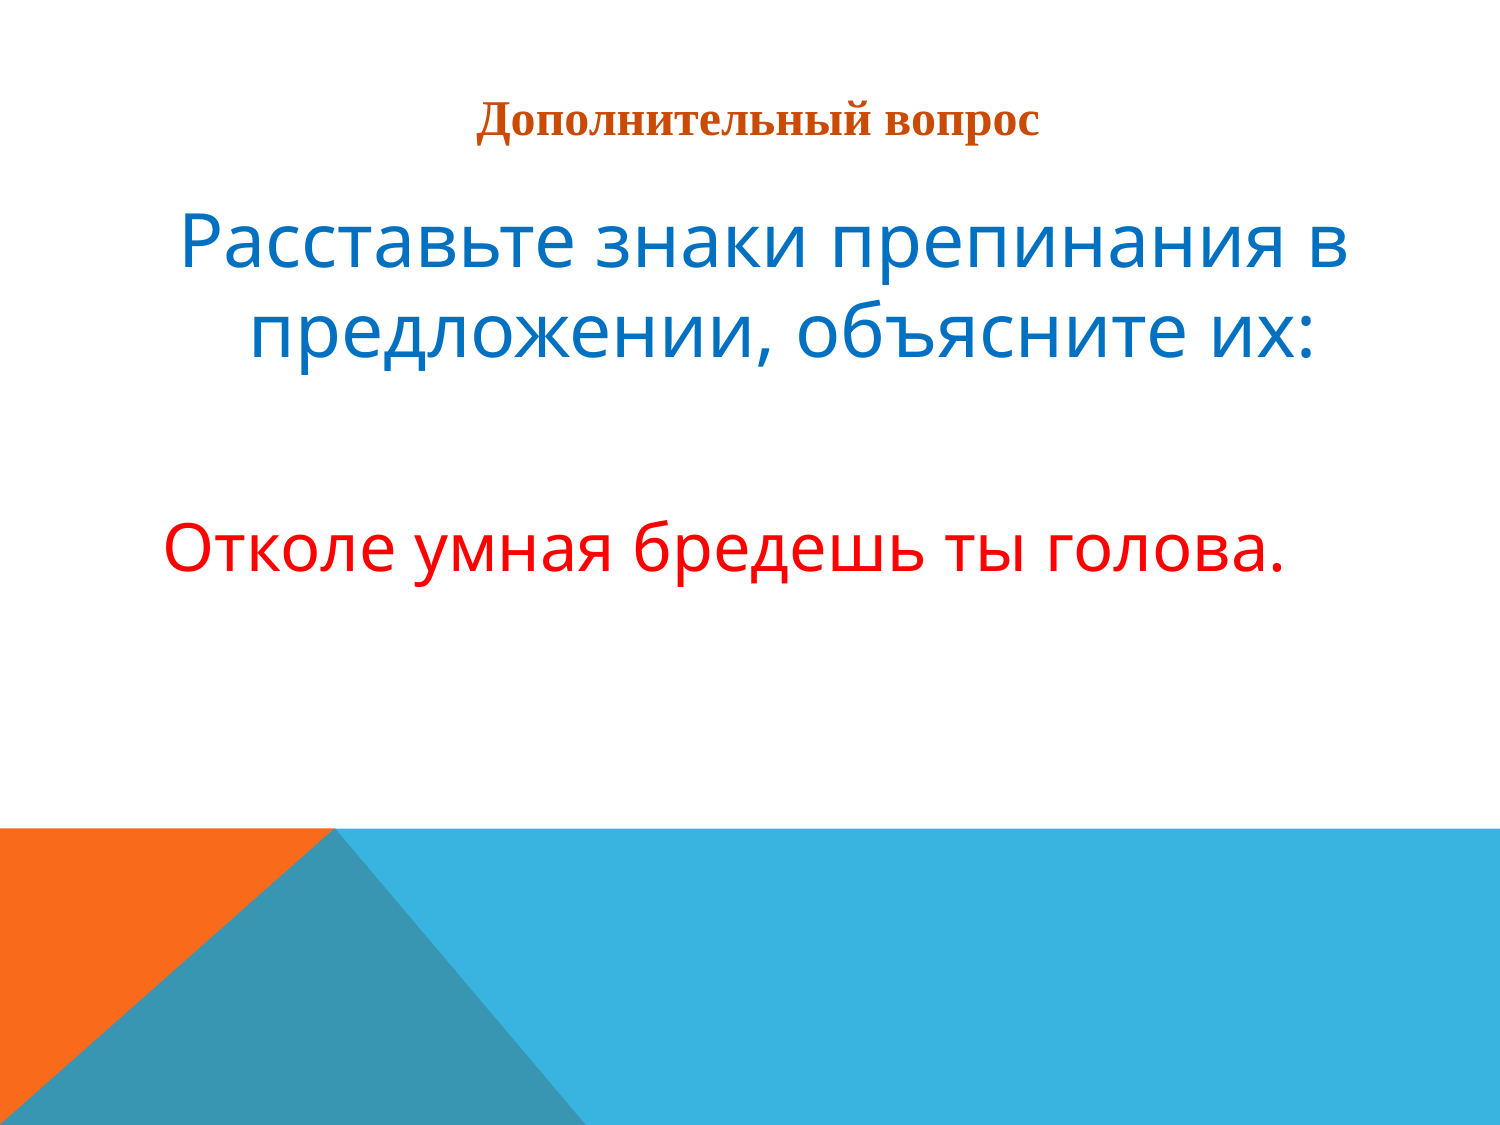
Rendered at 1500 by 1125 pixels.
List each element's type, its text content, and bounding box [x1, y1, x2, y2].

text_box Дополнительный вопрос [461, 78, 1068, 153]
list Расставьте знаки препинания в предложении, объясните их: Отколе умная бредешь ты голова. [147, 184, 1382, 799]
